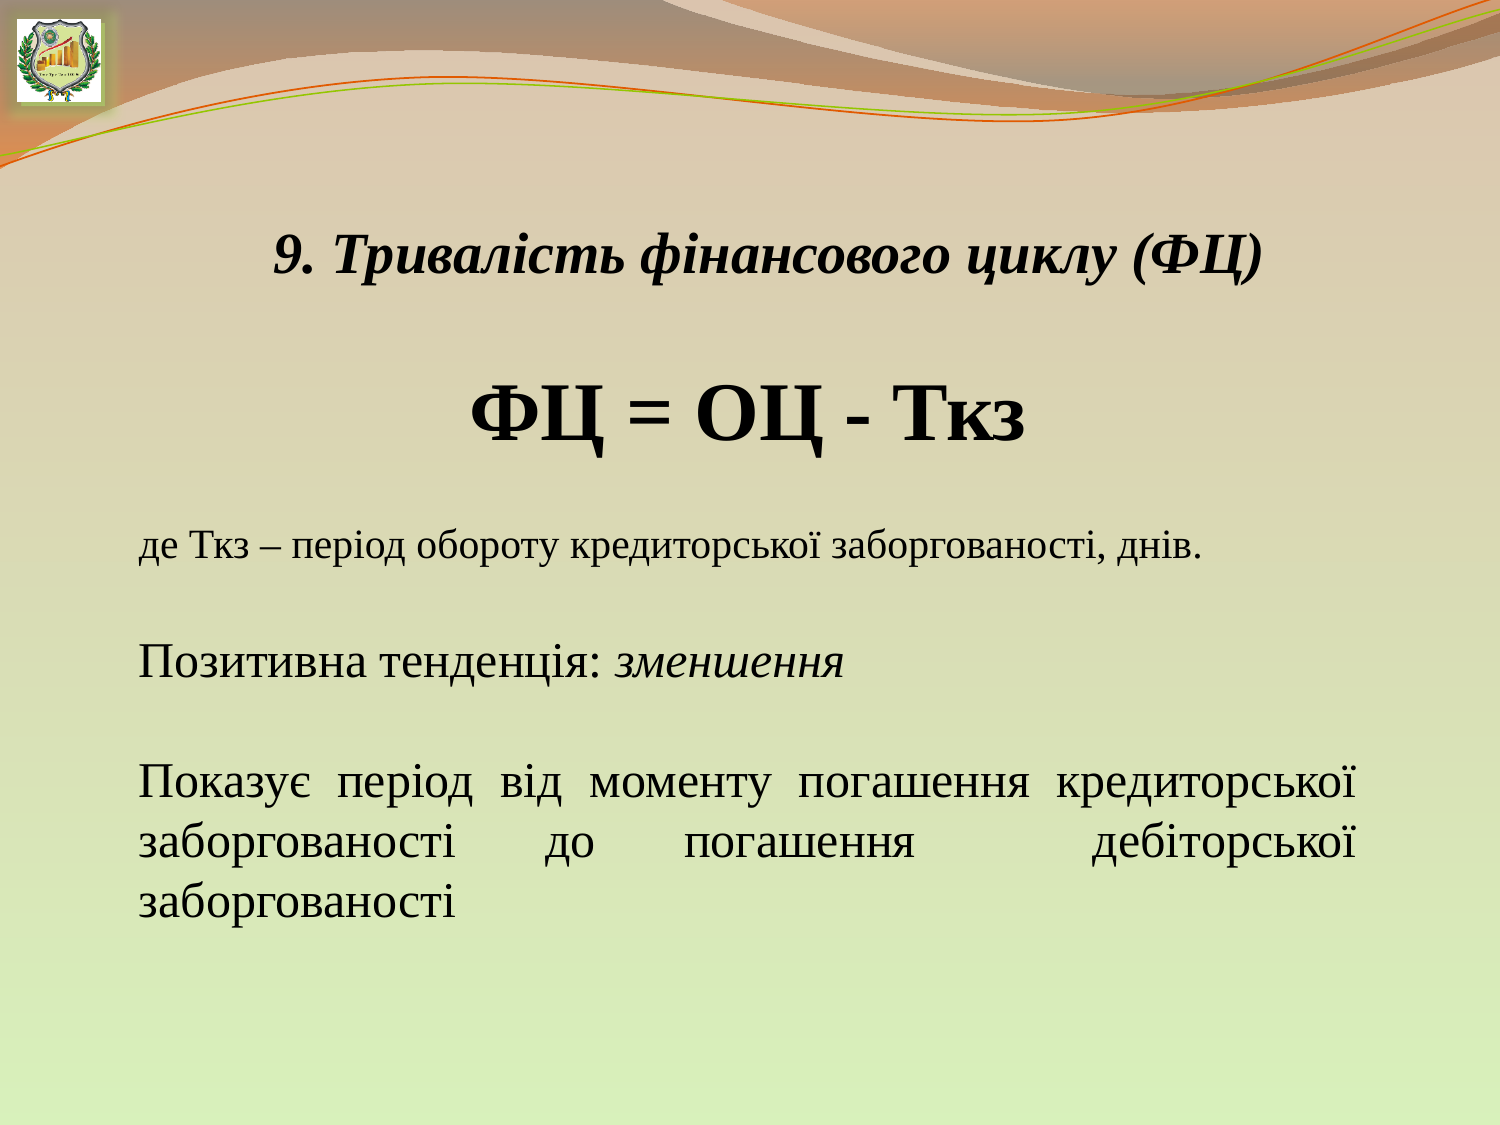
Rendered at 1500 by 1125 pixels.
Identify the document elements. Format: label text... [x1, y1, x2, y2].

text_box 9. Тривалість фінансового циклу (ФЦ) [258, 208, 1281, 293]
text_box ФЦ = ОЦ - Ткз де Ткз – період обороту кредиторської заборгованості, днів. Позитивна тенденція: зменшення Показує період від моменту погашення кредиторської заборгованості до погашення дебіторської заборгованості [123, 349, 1372, 935]
picture [17, 18, 101, 102]
